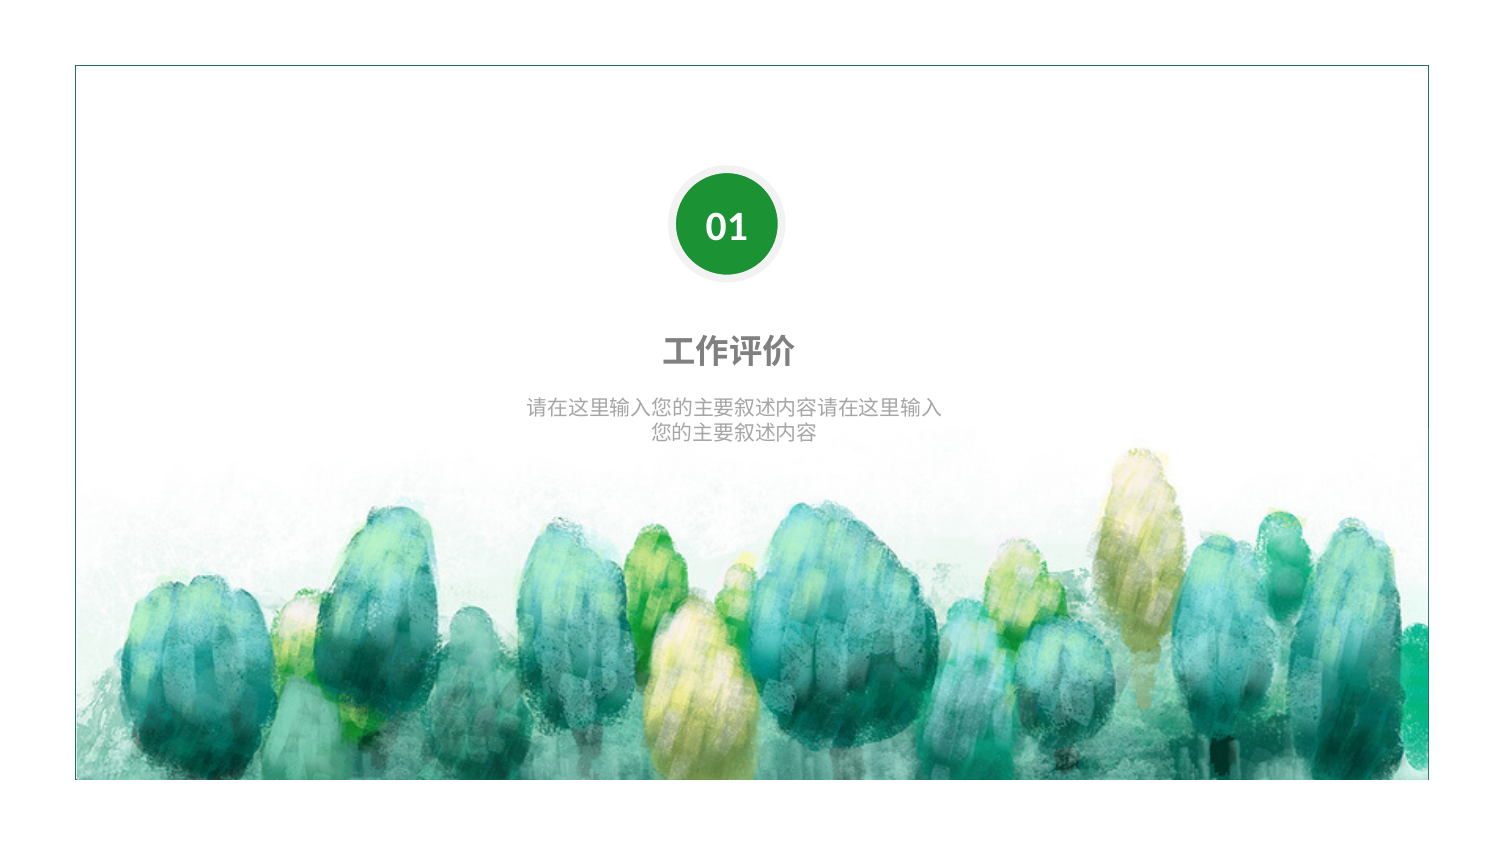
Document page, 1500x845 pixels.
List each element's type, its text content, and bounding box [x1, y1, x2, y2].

text_box 工作评价 [647, 322, 811, 378]
text_box 请在这里输入您的主要叙述内容请在这里输入您的主要叙述内容 [506, 387, 962, 428]
picture [76, 428, 1429, 780]
text_box 01 [671, 168, 783, 280]
text_box [74, 64, 1429, 780]
